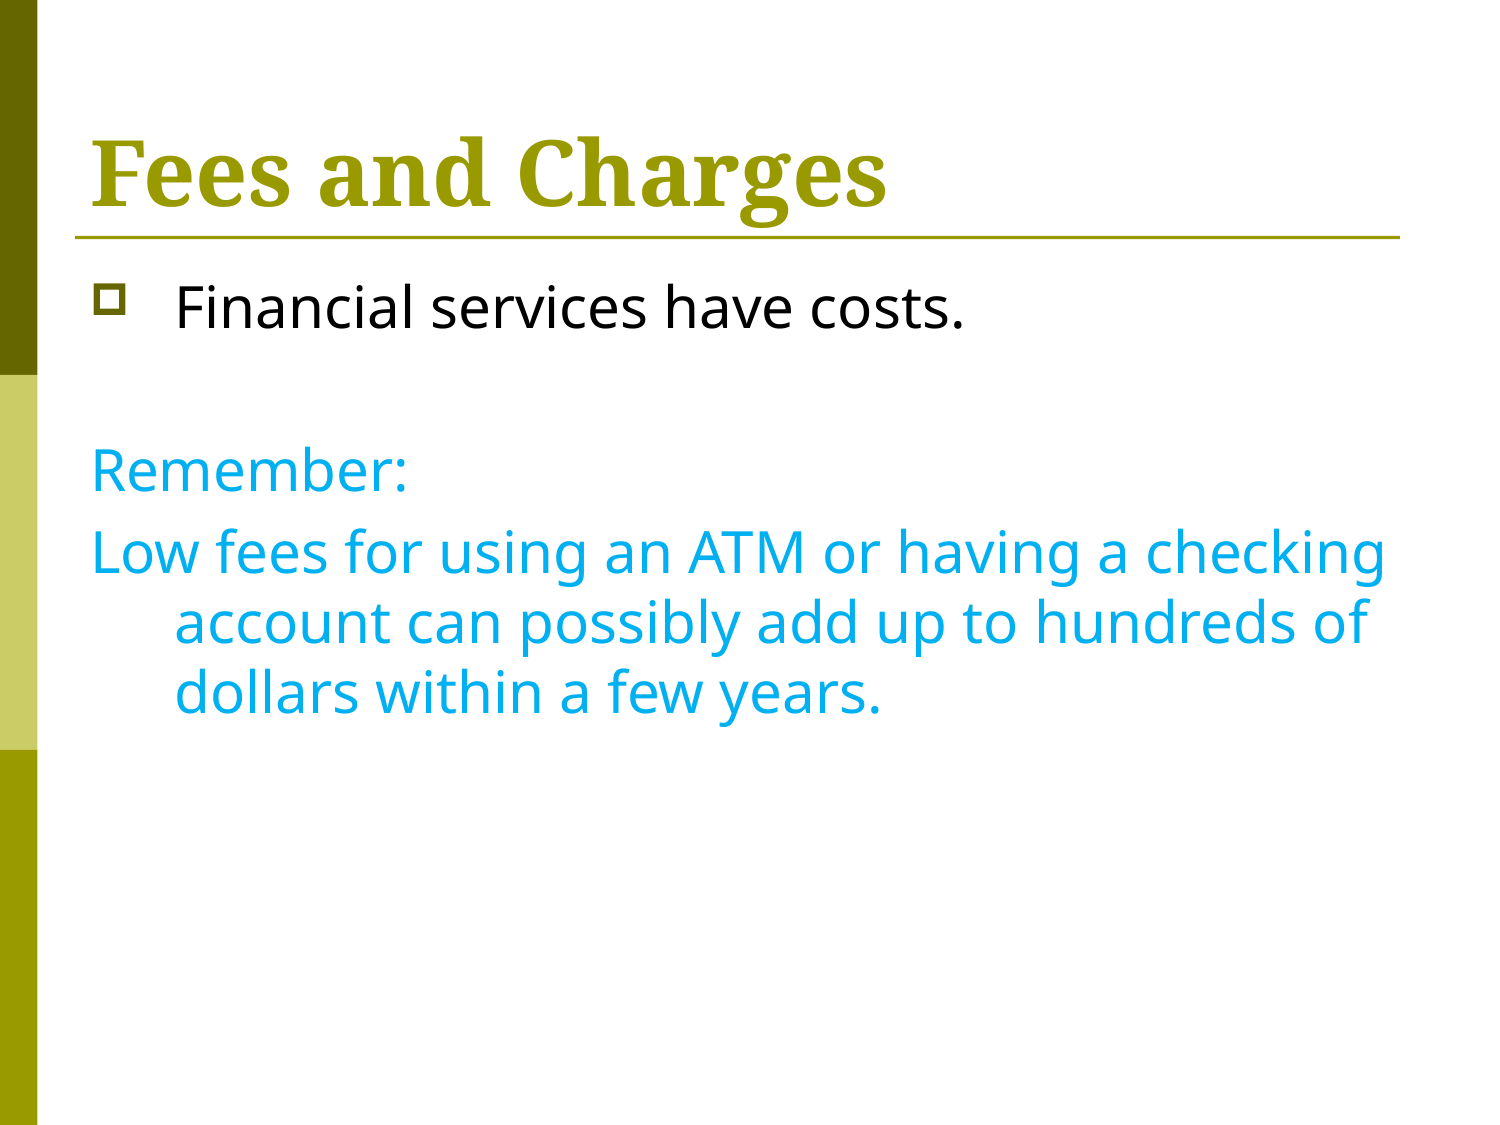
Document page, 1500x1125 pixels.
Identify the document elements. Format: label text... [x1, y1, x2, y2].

list Financial services have costs. Remember: Low fees for using an ATM or having a checking account can possibly add up to hundreds of dollars within a few years. [74, 262, 1426, 1006]
title Fees and Charges [74, 45, 1426, 233]
